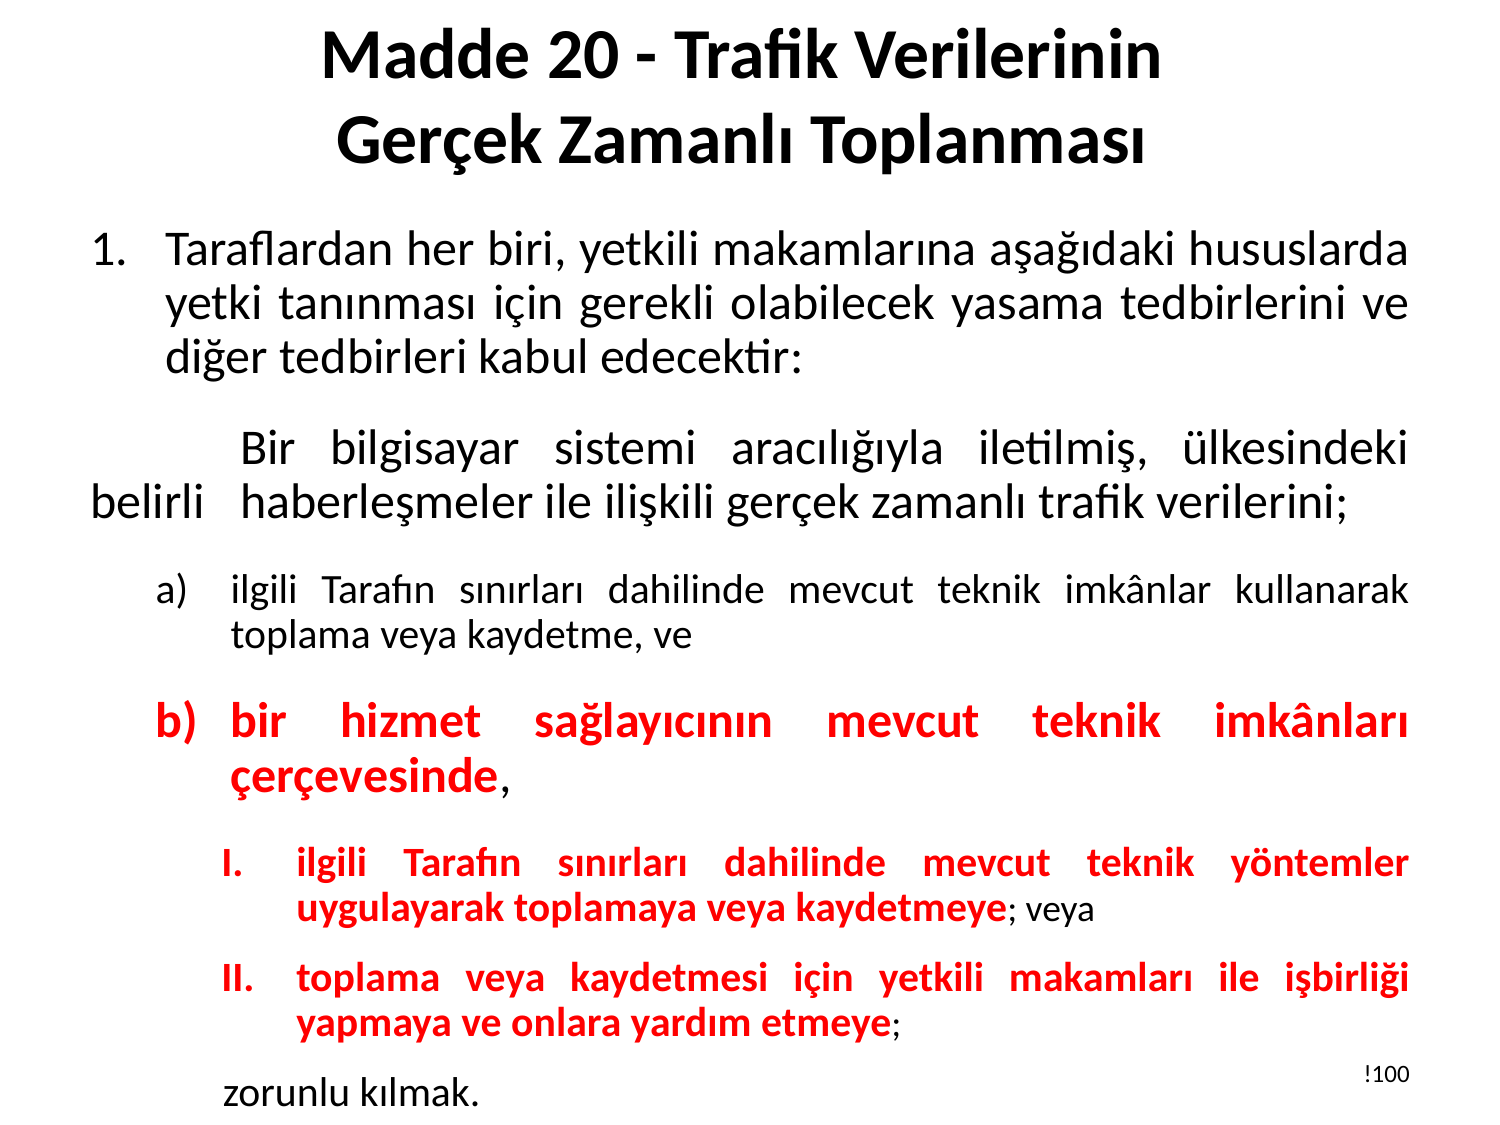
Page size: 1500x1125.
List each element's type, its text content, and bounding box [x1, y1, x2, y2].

title Madde 20 - Trafik Verilerinin Gerçek Zamanlı Toplanması [74, 0, 1426, 187]
slide_number !100 [1074, 1042, 1425, 1103]
text_box Taraflardan her biri, yetkili makamlarına aşağıdaki hususlarda yetki tanınması için gerekli olabilecek yasama tedbirlerini ve diğer tedbirleri kabul edecektir: Bir bilgisayar sistemi aracılığıyla iletilmiş, ülkesindeki belirli haberleşmeler ile ilişkili gerçek zamanlı trafik verilerini; ilgili Tarafın sınırları dahilinde mevcut teknik imkânlar kullanarak toplama veya kaydetme, ve bir hizmet sağlayıcının mevcut teknik imkânları çerçevesinde, ilgili Tarafın sınırları dahilinde mevcut teknik yöntemler uygulayarak toplamaya veya kaydetmeye; veya toplama veya kaydetmesi için yetkili makamları ile işbirliği yapmaya ve onlara yardım etmeye; zorunlu kılmak. [74, 214, 1425, 986]
